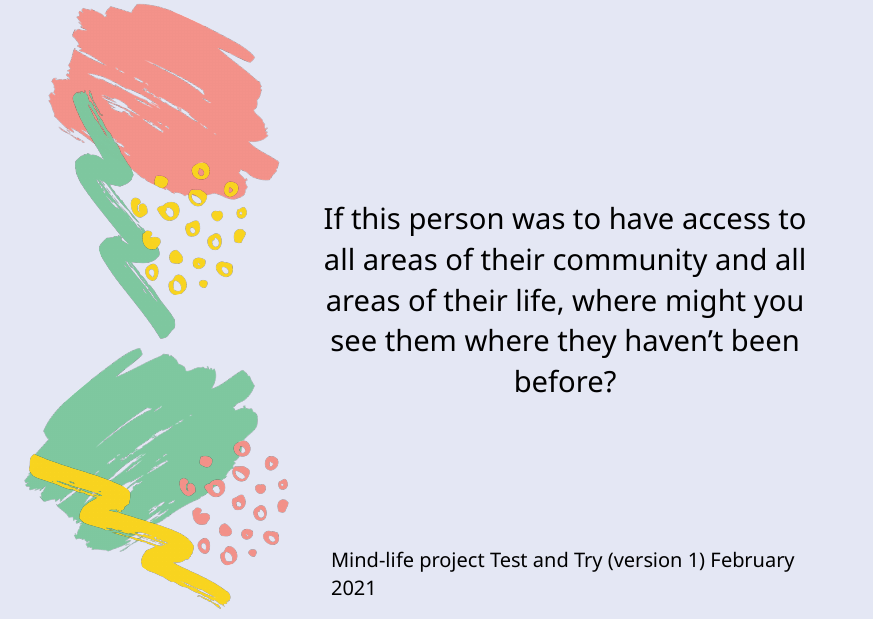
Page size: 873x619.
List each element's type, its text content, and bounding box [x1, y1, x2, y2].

text_box Mind-life project Test and Try (version 1) February 2021 [331, 543, 812, 600]
text_box If this person was to have access to all areas of their community and all areas of their life, where might you see them where they haven’t been before? [323, 194, 812, 399]
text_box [0, 0, 319, 619]
